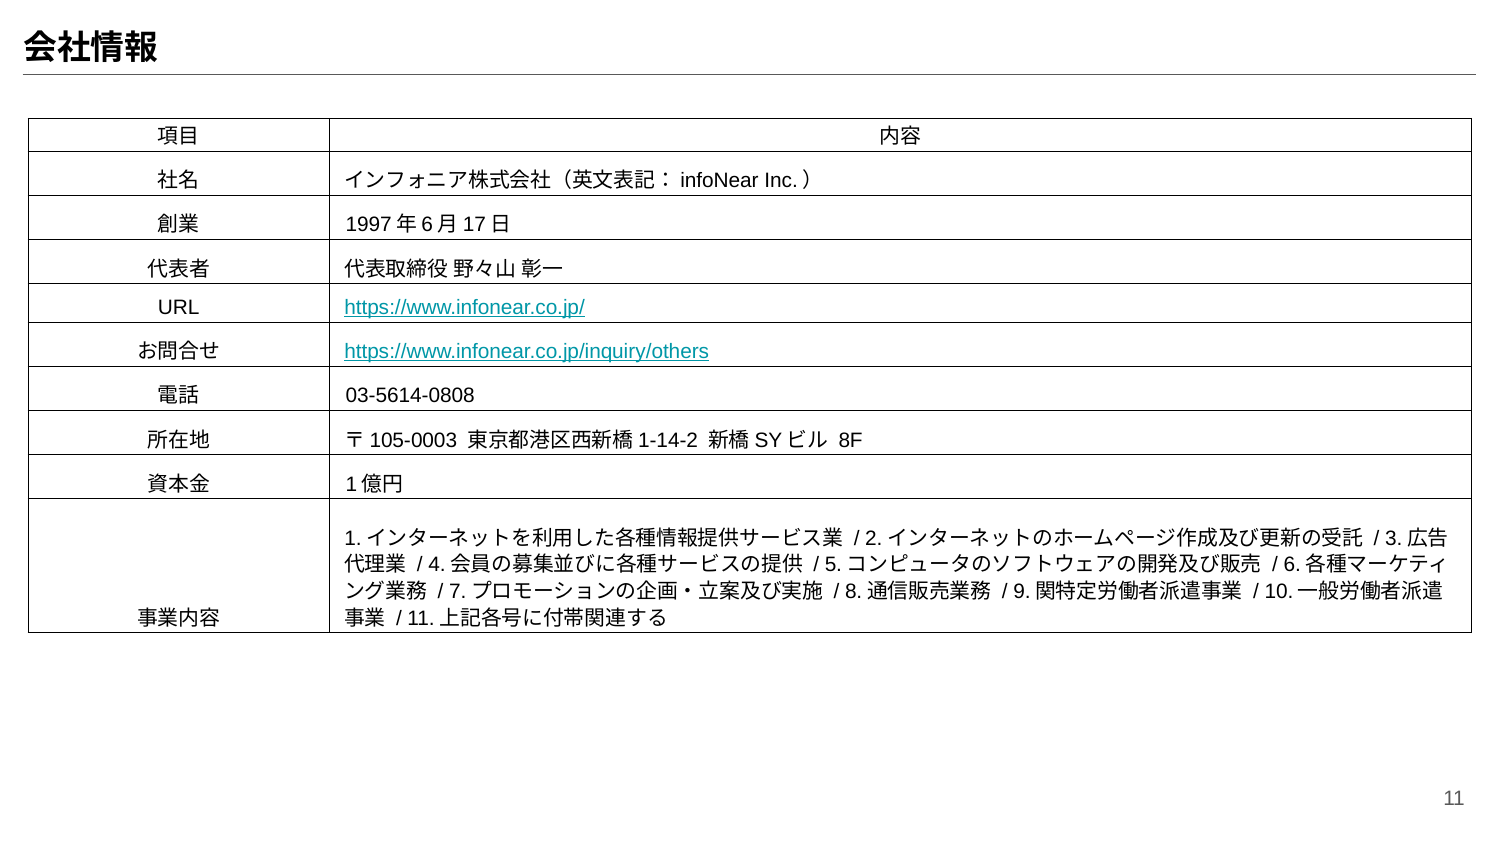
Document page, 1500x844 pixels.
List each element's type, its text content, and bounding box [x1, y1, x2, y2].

table_cell URL [29, 284, 329, 322]
table_cell 代表取締役 野々山 彰一 [330, 240, 1471, 283]
table_cell https://www.infonear.co.jp/ [330, 284, 1471, 322]
table_cell 〒105-0003 東京都港区西新橋1-14-2 新橋SYビル 8F [330, 411, 1471, 454]
table_cell 電話 [29, 367, 329, 410]
table_header 項目 [29, 119, 329, 151]
table_cell お問合せ [29, 323, 329, 366]
table_cell 創業 [29, 196, 329, 239]
table_cell 1997年6月17日 [330, 196, 1471, 239]
title 会社情報 [8, 10, 1393, 105]
table_cell インフォニア株式会社（英文表記：infoNear Inc.） [330, 152, 1471, 195]
table_cell 1.インターネットを利用した各種情報提供サービス業 / 2.インターネットのホームページ作成及び更新の受託 / 3.広告代理業 / 4.会員の募集並びに各種サービスの提供 / 5.コンピュータのソフトウェアの開発及び販売 / 6.各種マーケティング業務 / 7.プロモーションの企画・立案及び実施 / 8.通信販売業務 / 9.関特定労働者派遣事業 / 10.一般労働者派遣事業 / 11.上記各号に付帯関連する [330, 499, 1471, 632]
table_cell 1億円 [330, 455, 1471, 498]
table_cell 所在地 [29, 411, 329, 454]
slide_number ‹#› [1389, 764, 1480, 830]
table_cell 03-5614-0808 [330, 367, 1471, 410]
table_cell 社名 [29, 152, 329, 195]
table_cell 資本金 [29, 455, 329, 498]
table_cell 代表者 [29, 240, 329, 283]
table_cell 事業内容 [29, 499, 329, 632]
table_cell https://www.infonear.co.jp/inquiry/others [330, 323, 1471, 366]
table_header 内容 [330, 119, 1471, 151]
